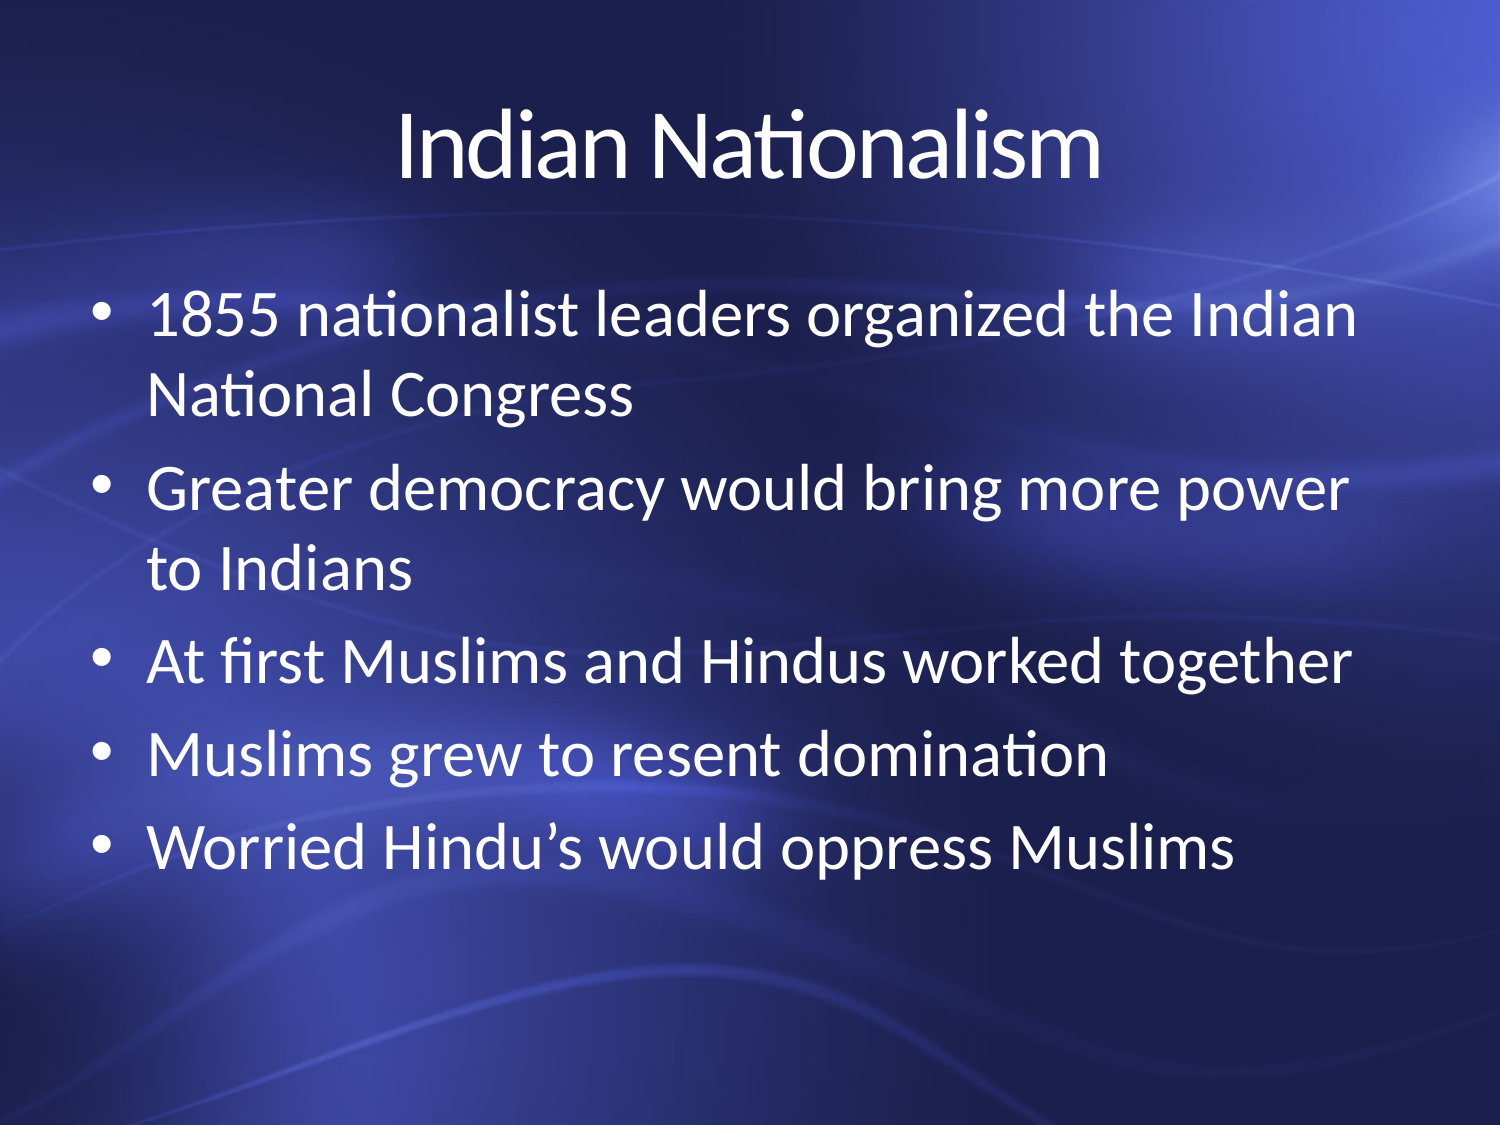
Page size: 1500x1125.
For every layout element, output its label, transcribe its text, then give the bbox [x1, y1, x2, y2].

title Indian Nationalism [75, 45, 1425, 233]
picture [0, 0, 1500, 1125]
list 1855 nationalist leaders organized the Indian National Congress Greater democracy would bring more power to Indians At first Muslims and Hindus worked together Muslims grew to resent domination Worried Hindu’s would oppress Muslims [75, 262, 1425, 1005]
